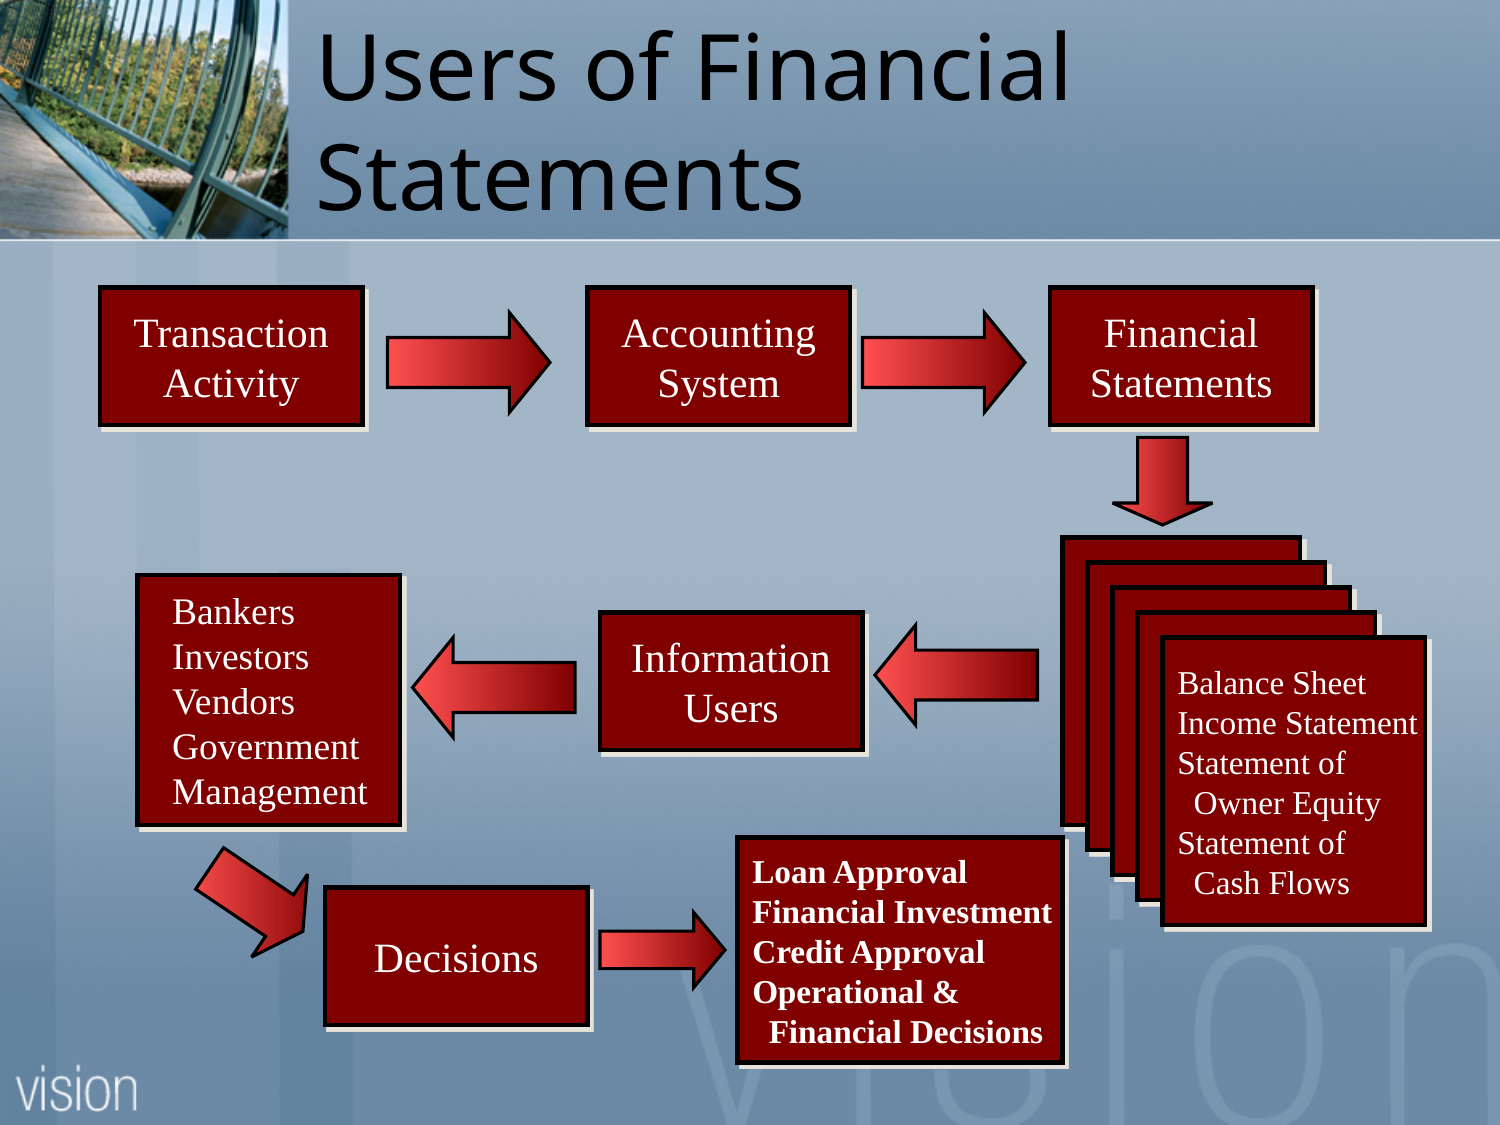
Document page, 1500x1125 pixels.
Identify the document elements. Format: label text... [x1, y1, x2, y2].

text_box Information Users [600, 612, 863, 750]
text_box Loan Approval Financial Investment Credit Approval Operational & Financial Decisions [737, 837, 1063, 1063]
text_box Accounting System [587, 287, 850, 425]
text_box [1112, 437, 1213, 525]
text_box [600, 912, 726, 988]
text_box [195, 847, 308, 958]
text_box Balance Sheet Income Statement Statement of Owner Equity Statement of Cash Flows [1162, 637, 1425, 925]
text_box [412, 637, 576, 738]
text_box [1112, 587, 1350, 875]
text_box Bankers Investors Vendors Government Management [137, 575, 400, 825]
text_box Decisions [324, 887, 588, 1025]
title Users of Financial Statements [299, 30, 1462, 207]
text_box [1137, 612, 1375, 900]
text_box [1087, 562, 1325, 850]
text_box [862, 312, 1025, 413]
text_box [387, 312, 550, 413]
text_box Transaction Activity [99, 287, 363, 425]
text_box [1062, 537, 1300, 825]
picture [0, 0, 1500, 1125]
text_box [874, 625, 1038, 726]
text_box Financial Statements [1050, 287, 1313, 425]
